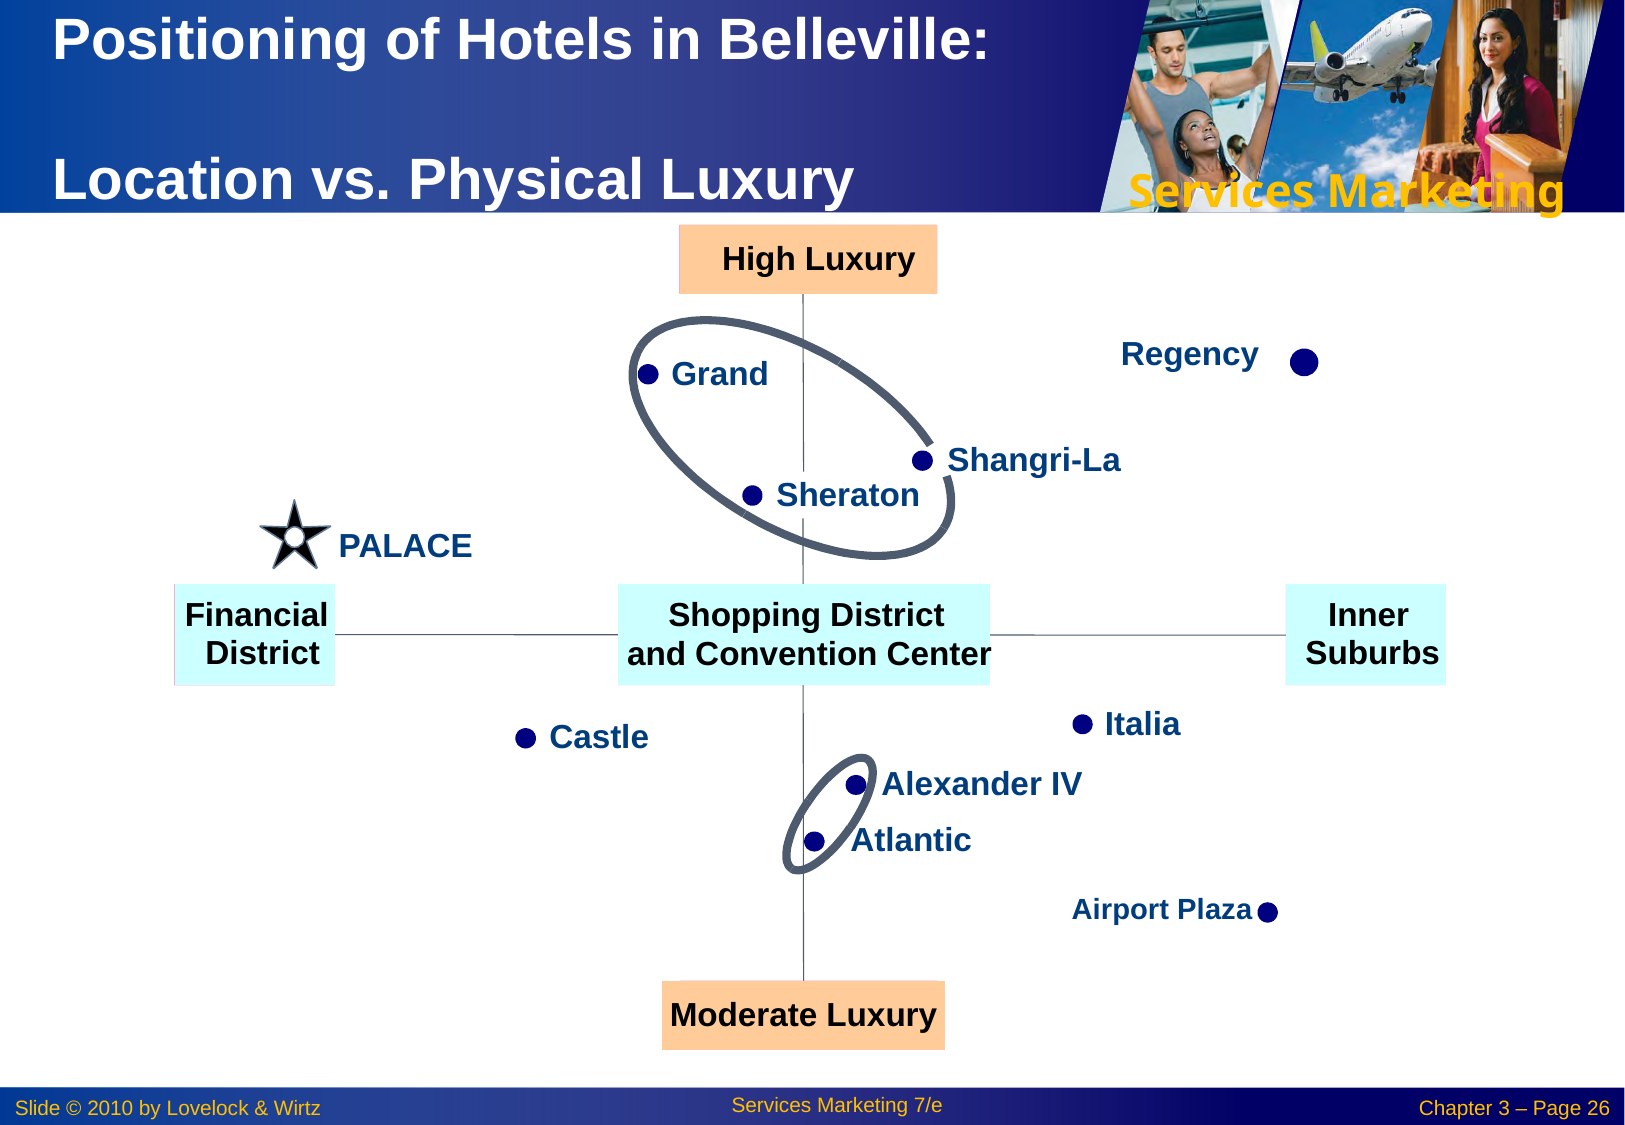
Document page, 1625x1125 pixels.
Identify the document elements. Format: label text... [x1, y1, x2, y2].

picture [1100, 0, 1604, 213]
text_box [174, 224, 1447, 1051]
picture [1162, 186, 1172, 192]
picture [1546, 187, 1556, 202]
title Positioning of Hotels in Belleville: Location vs. Physical Luxury [36, 37, 1088, 176]
